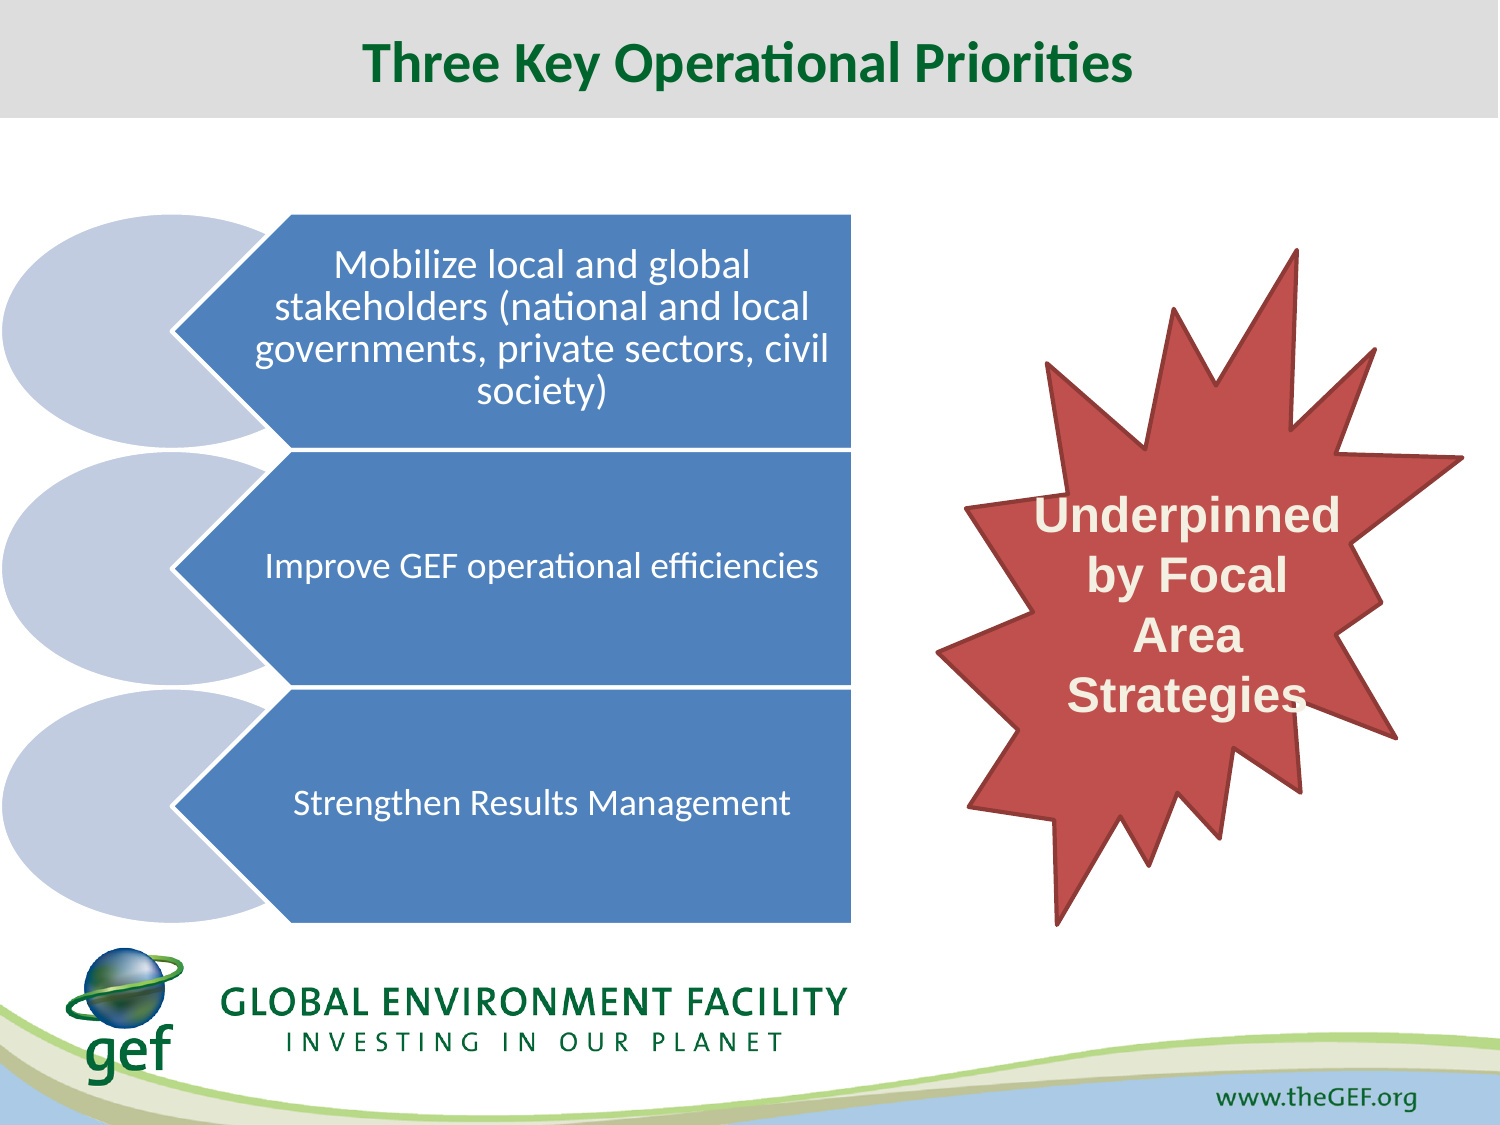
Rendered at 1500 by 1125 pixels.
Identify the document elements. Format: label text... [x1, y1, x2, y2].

text_box [1363, 563, 1384, 619]
text_box [1044, 247, 1465, 537]
text_box [1363, 677, 1399, 741]
text_box [1029, 730, 1303, 927]
text_box Three Key Operational Priorities [0, 0, 1498, 118]
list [0, 212, 1026, 926]
text_box Underpinned by Focal Area Strategies [1029, 474, 1363, 730]
picture [0, 920, 1500, 1125]
